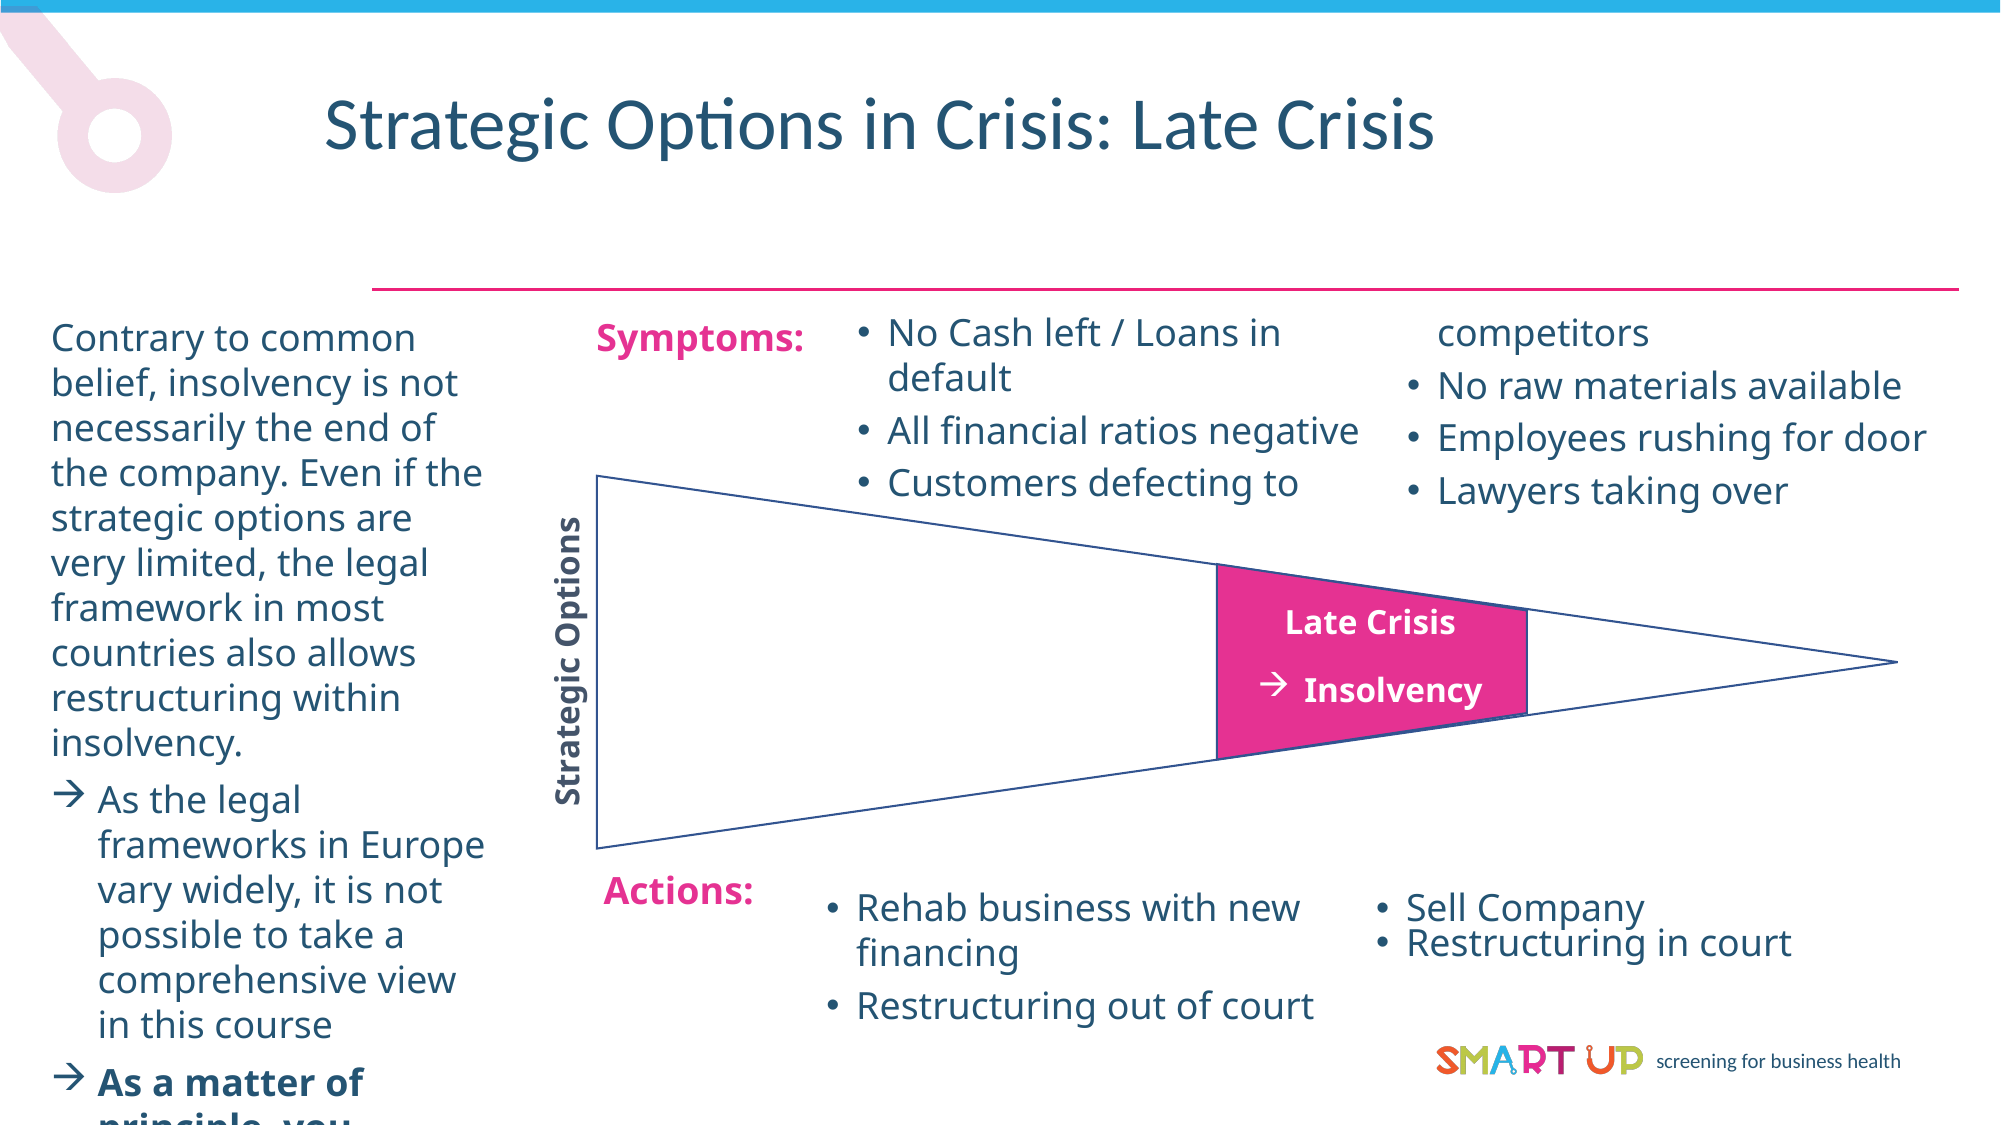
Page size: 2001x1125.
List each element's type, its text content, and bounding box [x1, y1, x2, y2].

list Strategic Options in Crisis: Late Crisis [309, 77, 1763, 193]
text_box Strategic Options [555, 507, 589, 817]
text_box [1335, 595, 1898, 744]
text_box Contrary to common belief, insolvency is not necessarily the end of the company. Even if the strategic options are very limited, the legal framework in most countries also allows restructuring within insolvency. As the legal frameworks in Europe vary widely, it is not possible to take a comprehensive view in this course As a matter of principle, you should urgently obtain legal and business management advice. [37, 307, 503, 1125]
picture [1436, 1047, 1643, 1078]
text_box [595, 474, 1216, 850]
text_box [1215, 562, 1528, 761]
text_box Symptoms: [590, 329, 900, 363]
text_box Late Crisis Insolvency [1215, 610, 1525, 712]
text_box Actions: [597, 881, 907, 915]
picture [0, 6, 224, 218]
text_box No Cash left / Loans in default All financial ratios negative Customers defecting to competitors No raw materials available Employees rushing for door Lawyers taking over [851, 306, 1963, 445]
text_box Rehab business with new financing Restructuring out of court Sell Company Restructuring in court [820, 881, 1932, 1047]
